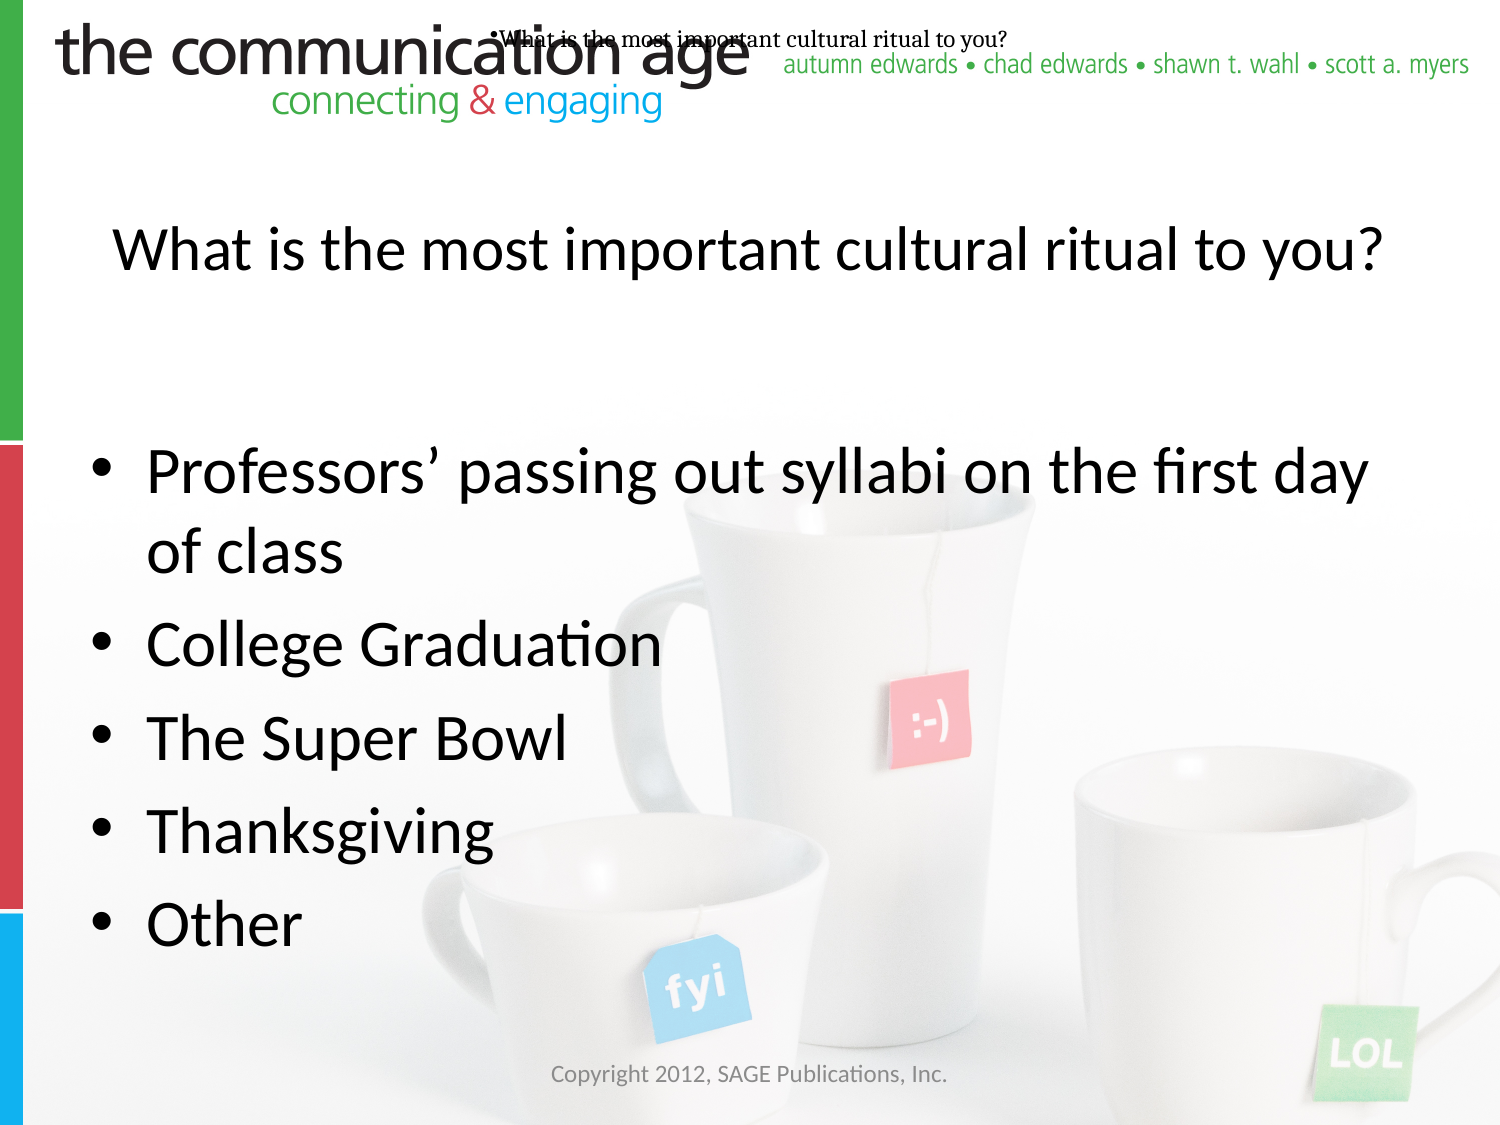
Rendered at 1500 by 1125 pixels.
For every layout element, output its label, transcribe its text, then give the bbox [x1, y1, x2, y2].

text_box What is the most important cultural ritual to you? [474, 15, 1025, 60]
title What is the most important cultural ritual to you? [75, 189, 1425, 377]
picture [0, 0, 1500, 1125]
footer Copyright 2012, SAGE Publications, Inc. [512, 1042, 988, 1103]
list Professors’ passing out syllabi on the first day of class College Graduation The Super Bowl Thanksgiving Other [75, 419, 1425, 1005]
